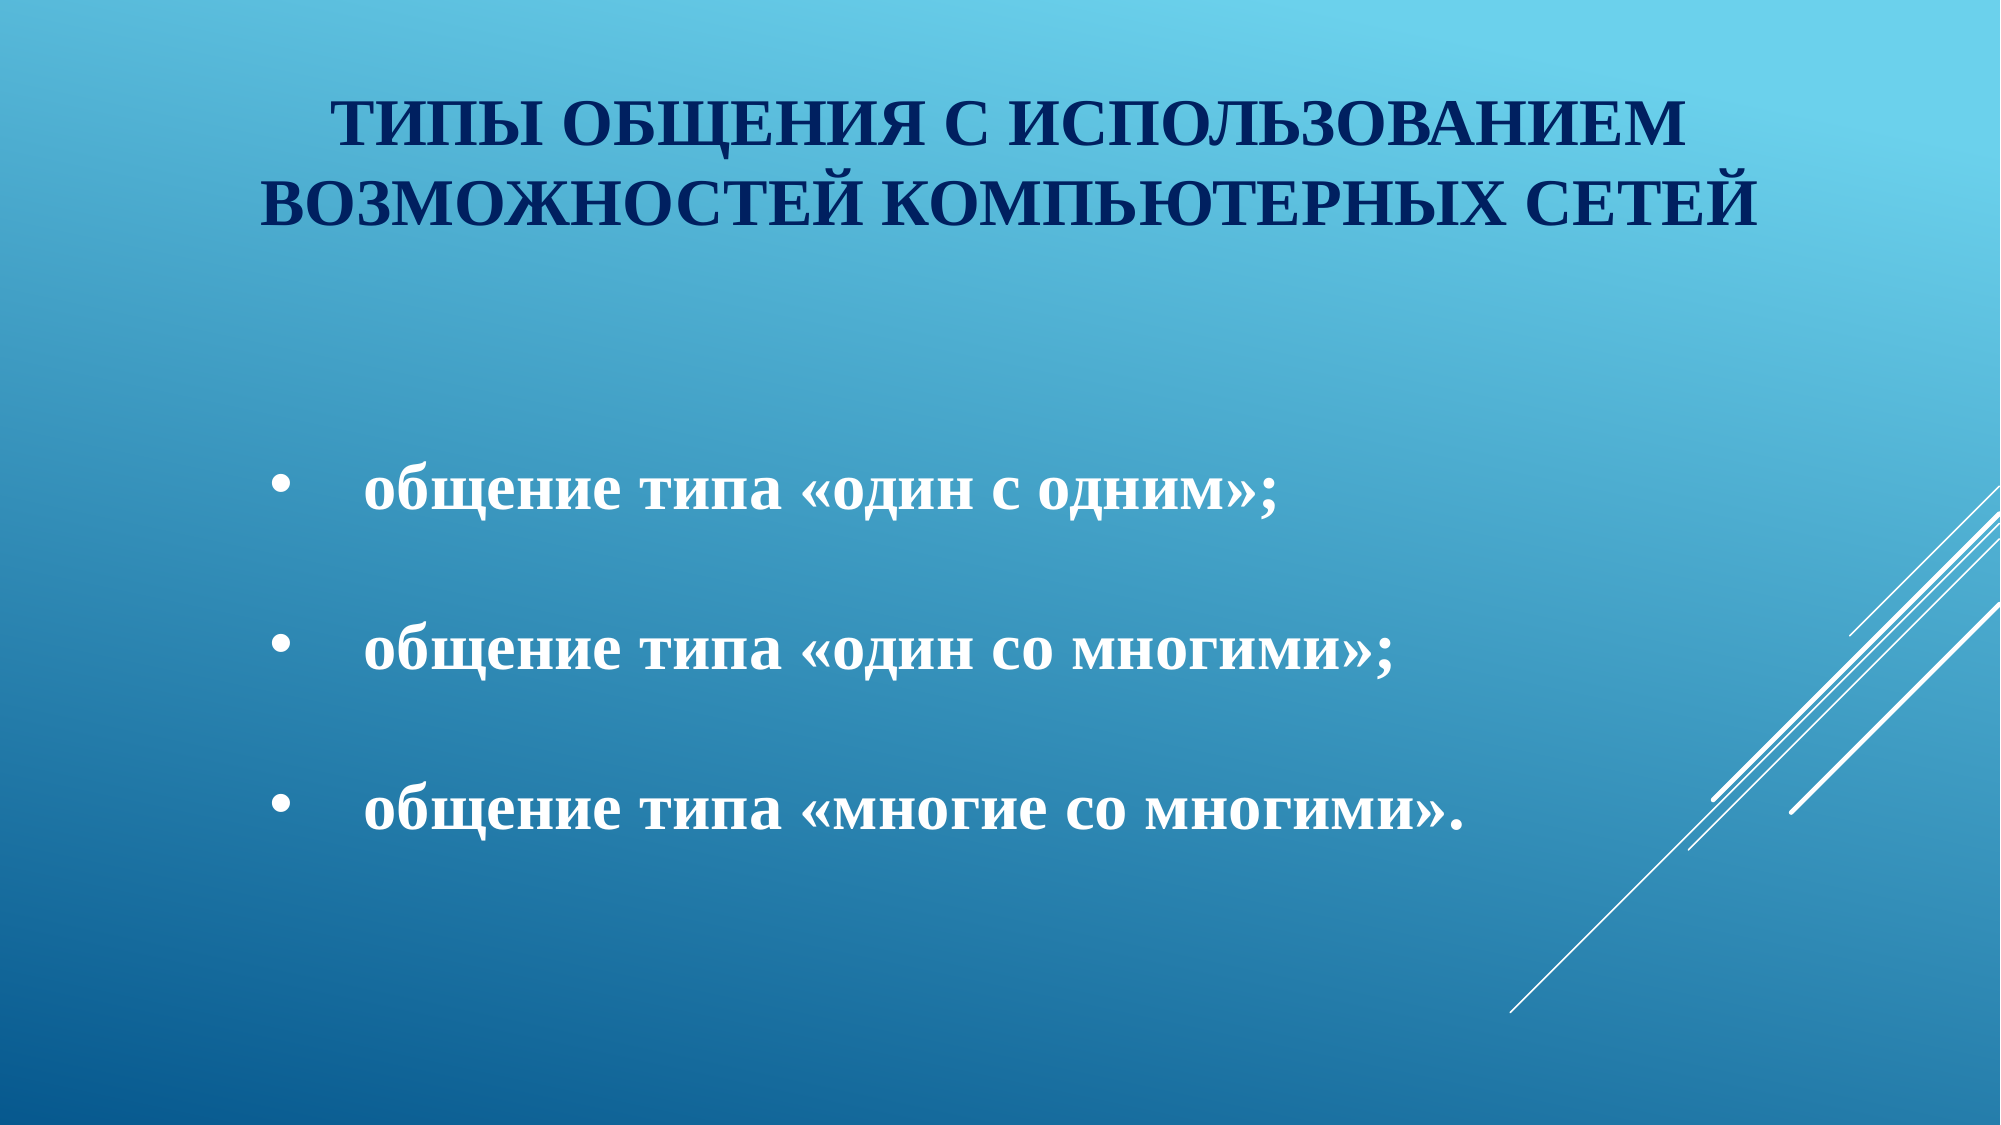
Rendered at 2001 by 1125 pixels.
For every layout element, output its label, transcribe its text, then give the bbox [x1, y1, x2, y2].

text_box общение типа «один с одним»; общение типа «один со многими»; общение типа «многие со многими». [254, 435, 1755, 850]
title типы общения с использованием возможностей компьютерных сетей [80, 59, 1939, 258]
